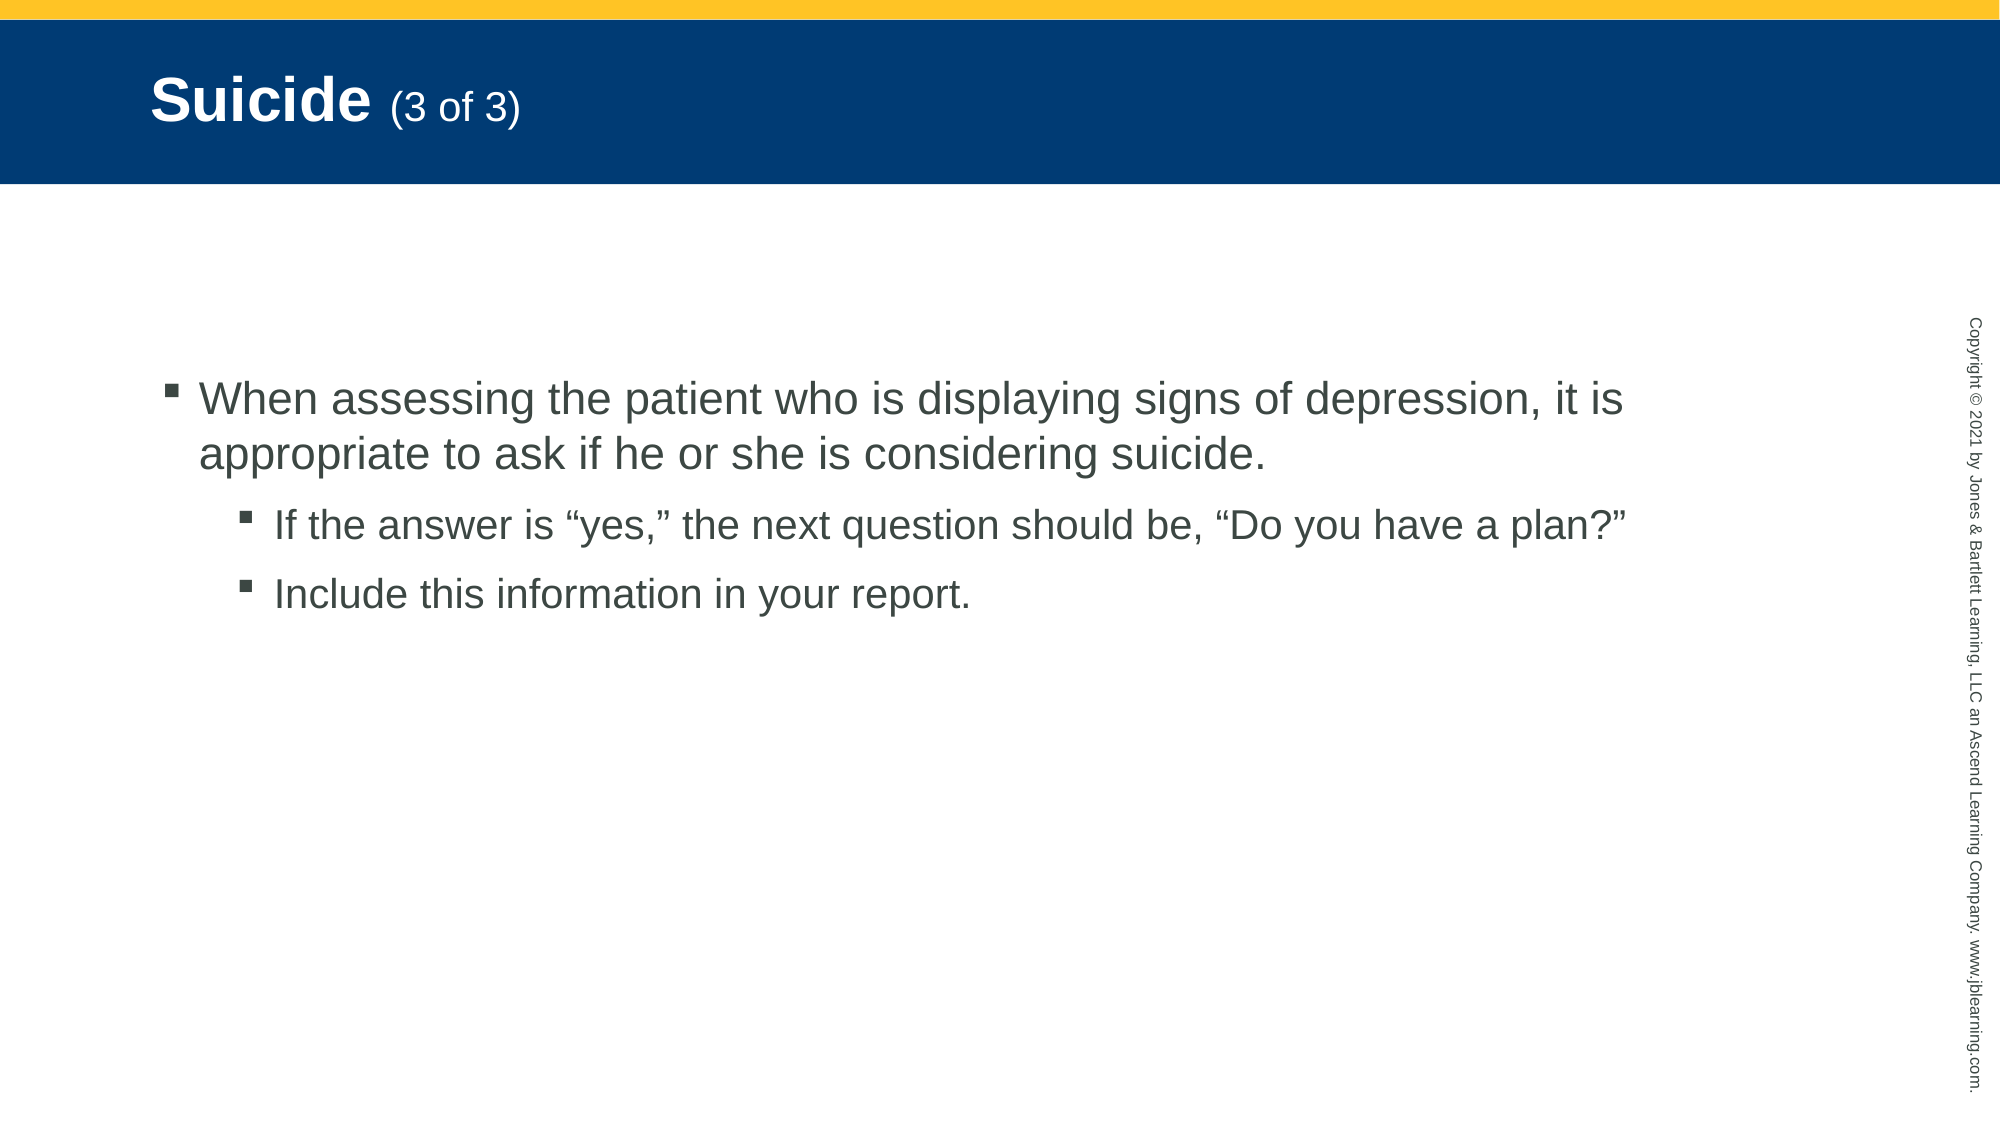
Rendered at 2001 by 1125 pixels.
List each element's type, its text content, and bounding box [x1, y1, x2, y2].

title Suicide (3 of 3) [0, 19, 2000, 185]
list When assessing the patient who is displaying signs of depression, it is appropriate to ask if he or she is considering suicide. If the answer is “yes,” the next question should be, “Do you have a plan?” Include this information in your report. [146, 361, 1859, 1016]
